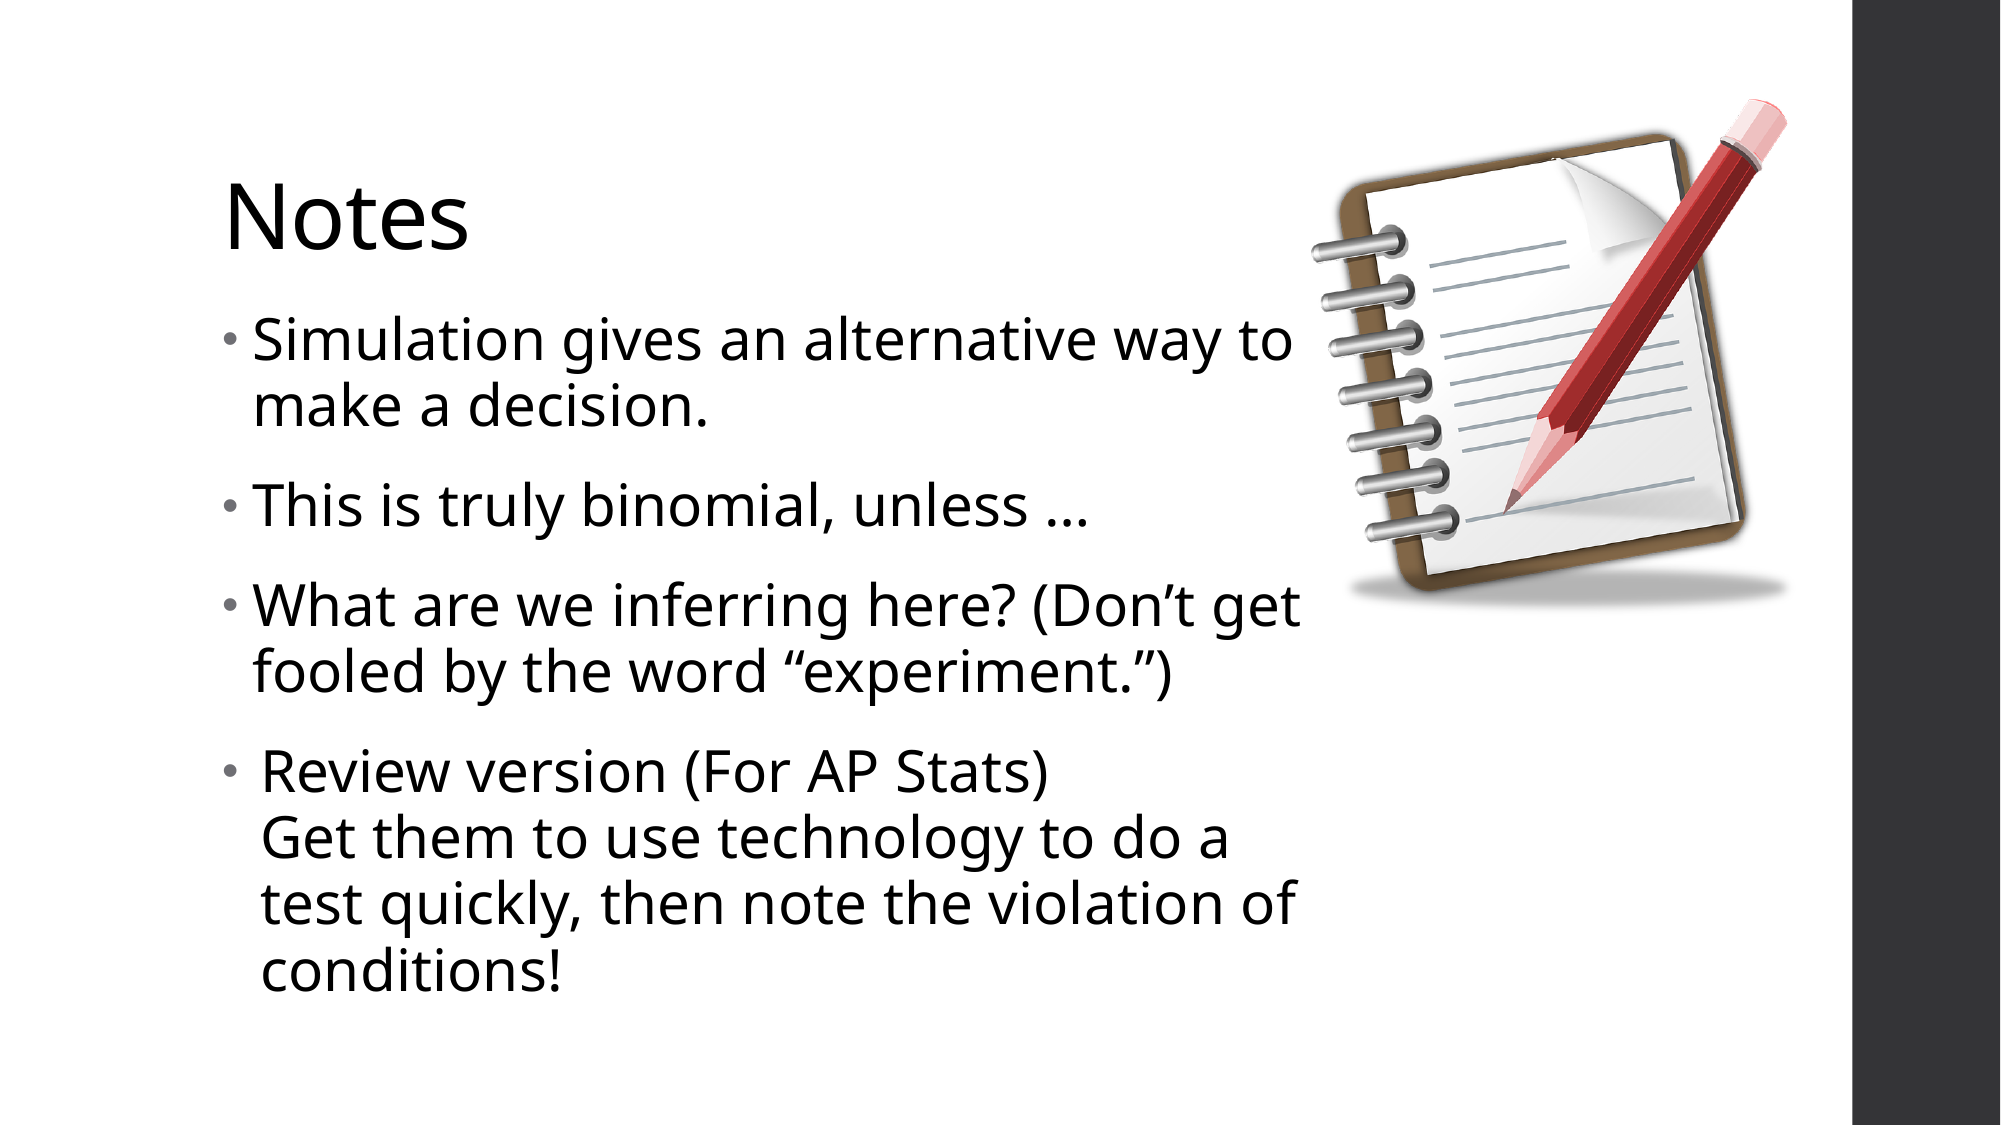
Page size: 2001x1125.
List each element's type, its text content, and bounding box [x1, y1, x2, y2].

title Notes [206, 60, 1797, 278]
picture [1311, 99, 1798, 617]
list Simulation gives an alternative way to make a decision. This is truly binomial, unless … What are we inferring here? (Don’t get fooled by the word “experiment.”) Review version (For AP Stats) Get them to use technology to do a test quickly, then note the violation of conditions! [206, 299, 1326, 1074]
